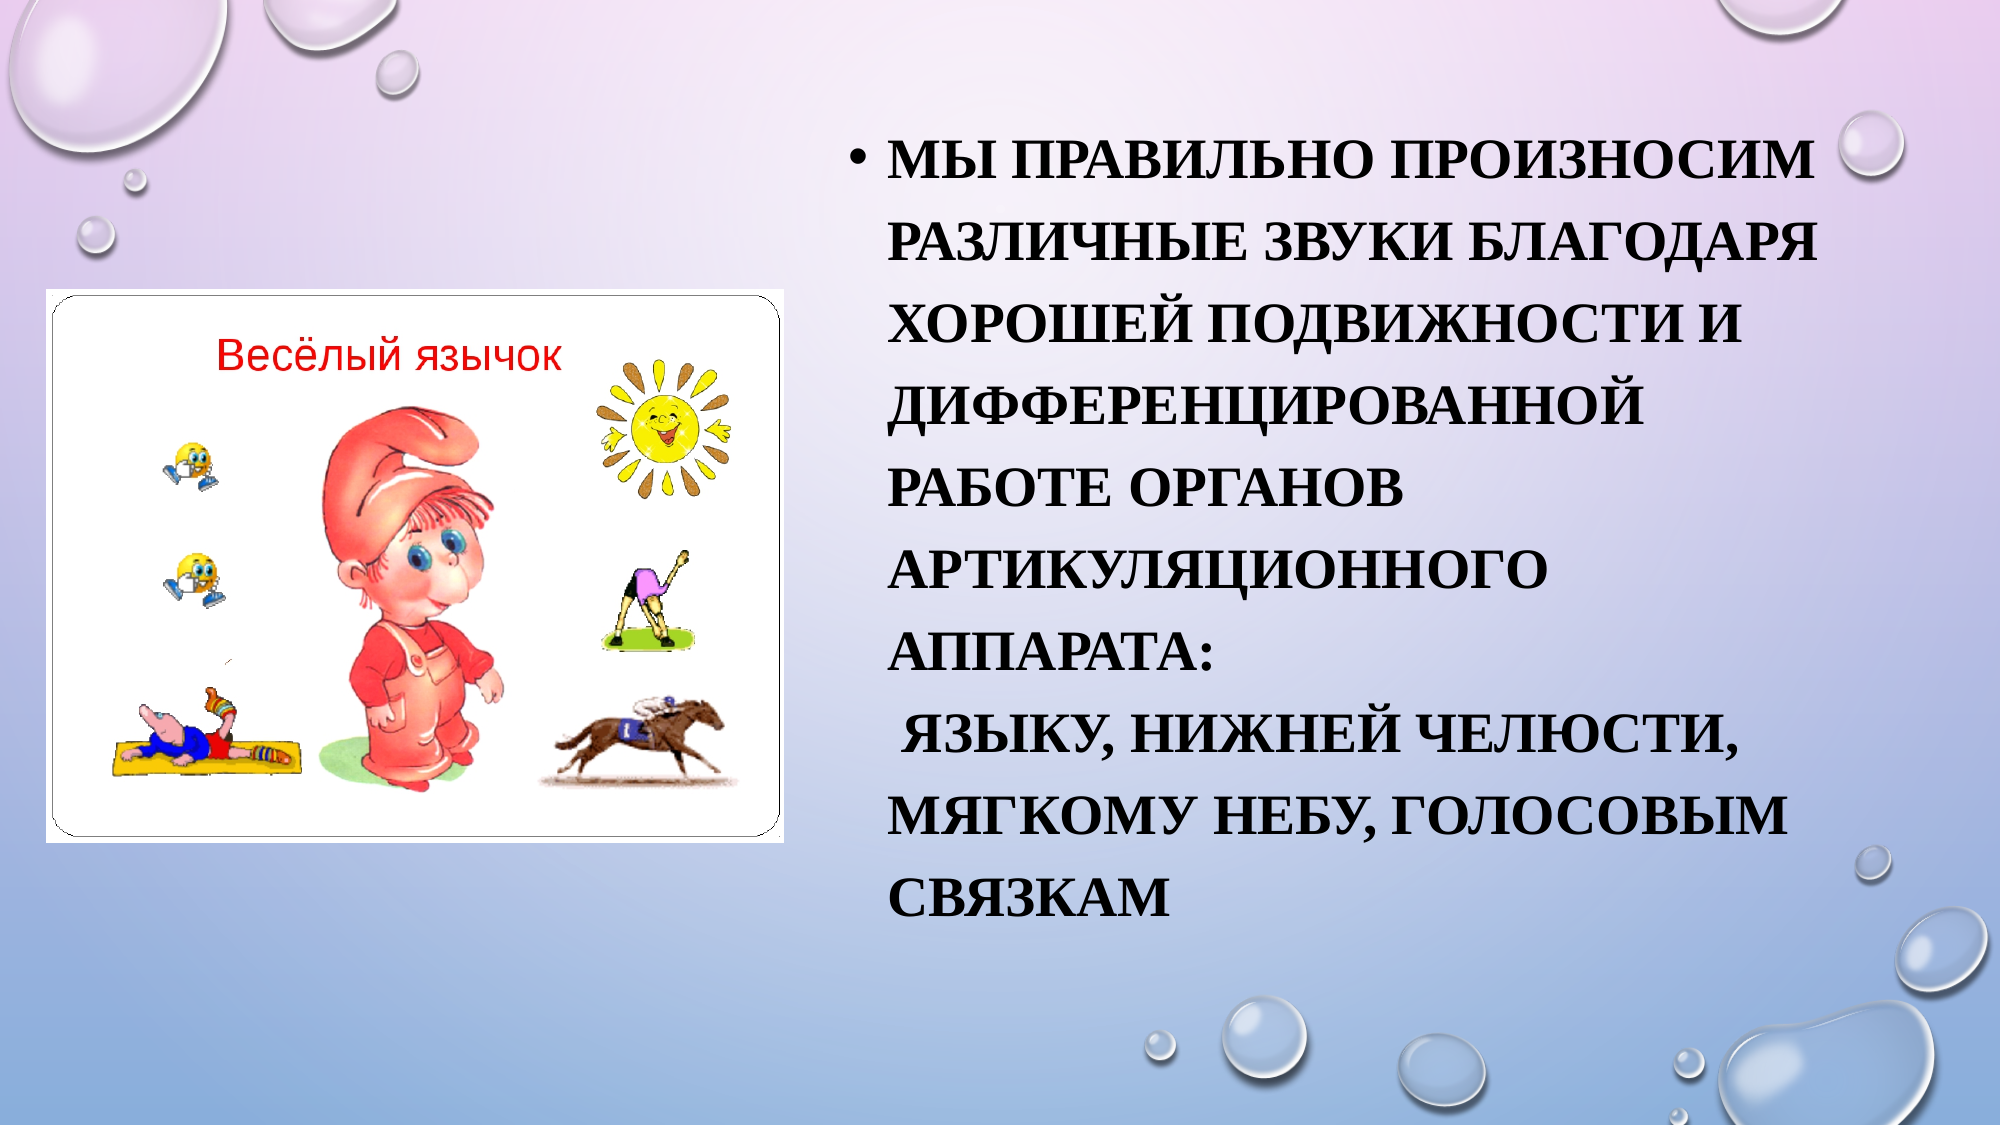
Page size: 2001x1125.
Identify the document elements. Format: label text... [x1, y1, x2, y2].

list Мы правильно произносим различные звуки благодаря хорошей подвижности и дифференцированной работе органов артикуляционного аппарата: языку, нижней челюсти, мягкому небу, голосовым связкам [833, 99, 1851, 950]
picture [0, 0, 2000, 1125]
